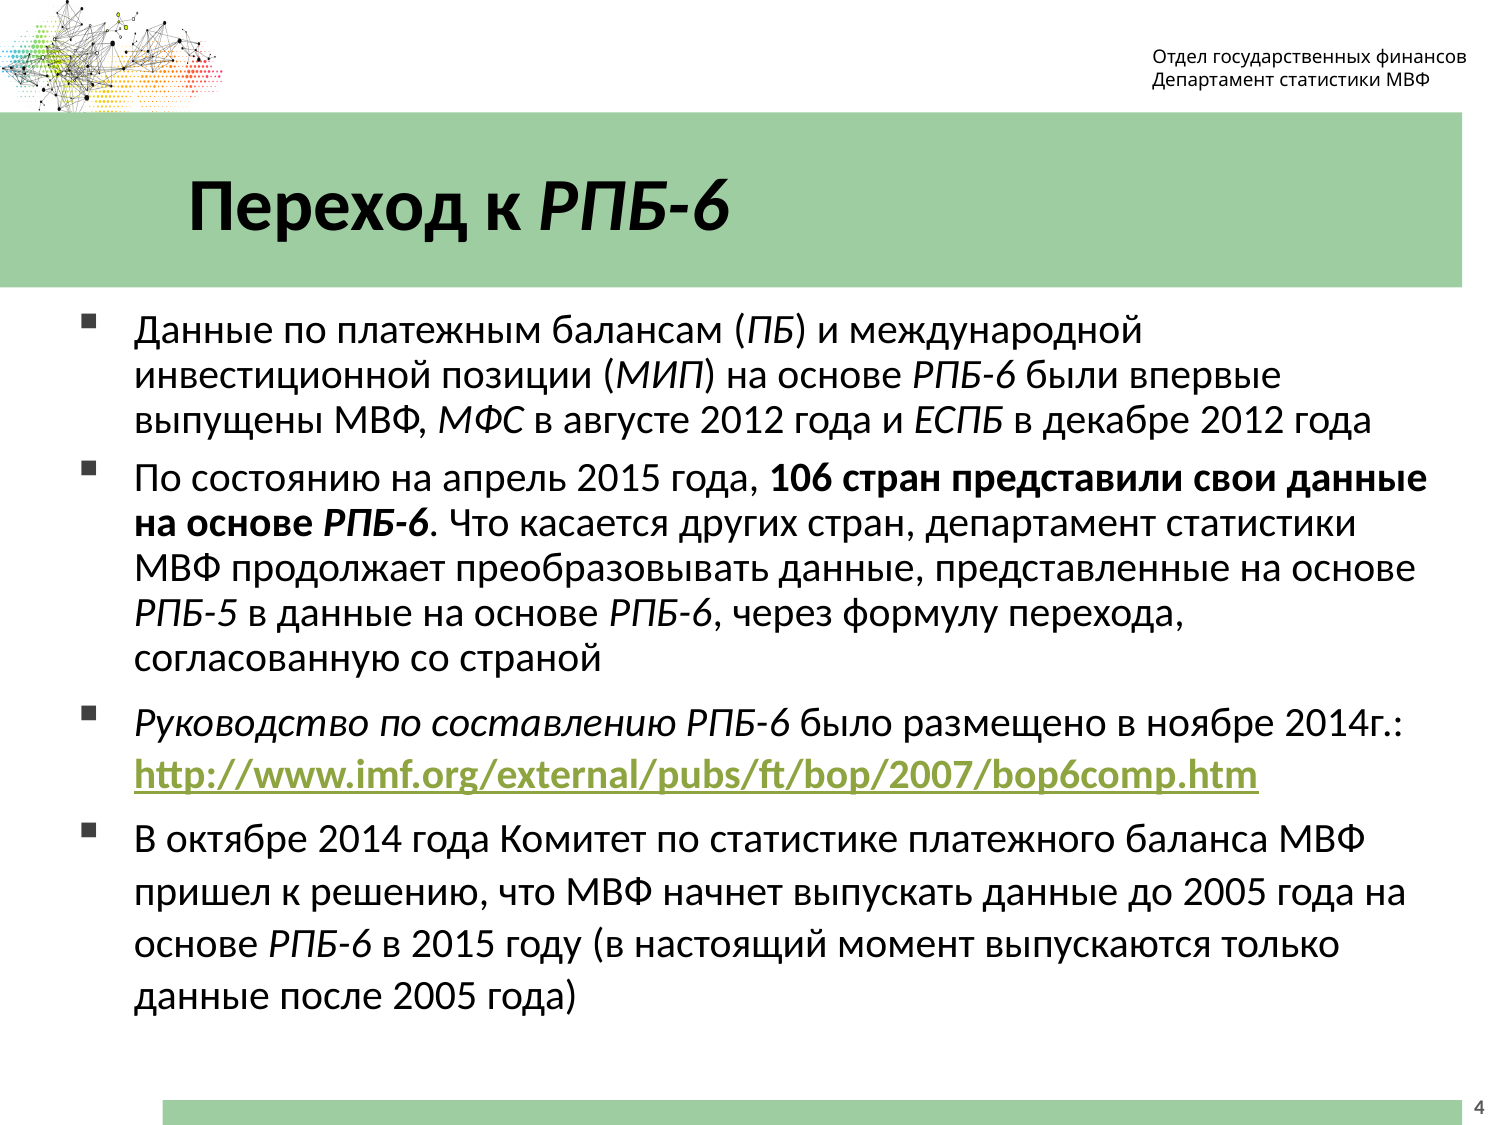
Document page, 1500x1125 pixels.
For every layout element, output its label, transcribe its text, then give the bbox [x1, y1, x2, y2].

slide_number 4 [1441, 1074, 1500, 1125]
title Переход к РПБ-6 [0, 112, 1463, 288]
text_box Отдел государственных финансов Департамент статистики МВФ [1137, 37, 1500, 98]
picture [0, 0, 225, 112]
list Данные по платежным балансам (ПБ) и международной инвестиционной позиции (МИП) на основе РПБ-6 были впервые выпущены МВФ, МФС в августе 2012 года и ЕСПБ в декабре 2012 года По состоянию на апрель 2015 года, 106 стран представили свои данные на основе РПБ-6. Что касается других стран, департамент статистики МВФ продолжает преобразовывать данные, представленные на основе РПБ-5 в данные на основе РПБ-6, через формулу перехода, согласованную со страной Руководство по составлению РПБ-6 было размещено в ноябре 2014г.: http://www.imf.org/external/pubs/ft/bop/2007/bop6comp.htm В октябре 2014 года Комитет по статистике платежного баланса МВФ пришел к решению, что МВФ начнет выпускать данные до 2005 года на основе РПБ-6 в 2015 году (в настоящий момент выпускаются только данные после 2005 года) [62, 299, 1463, 1088]
